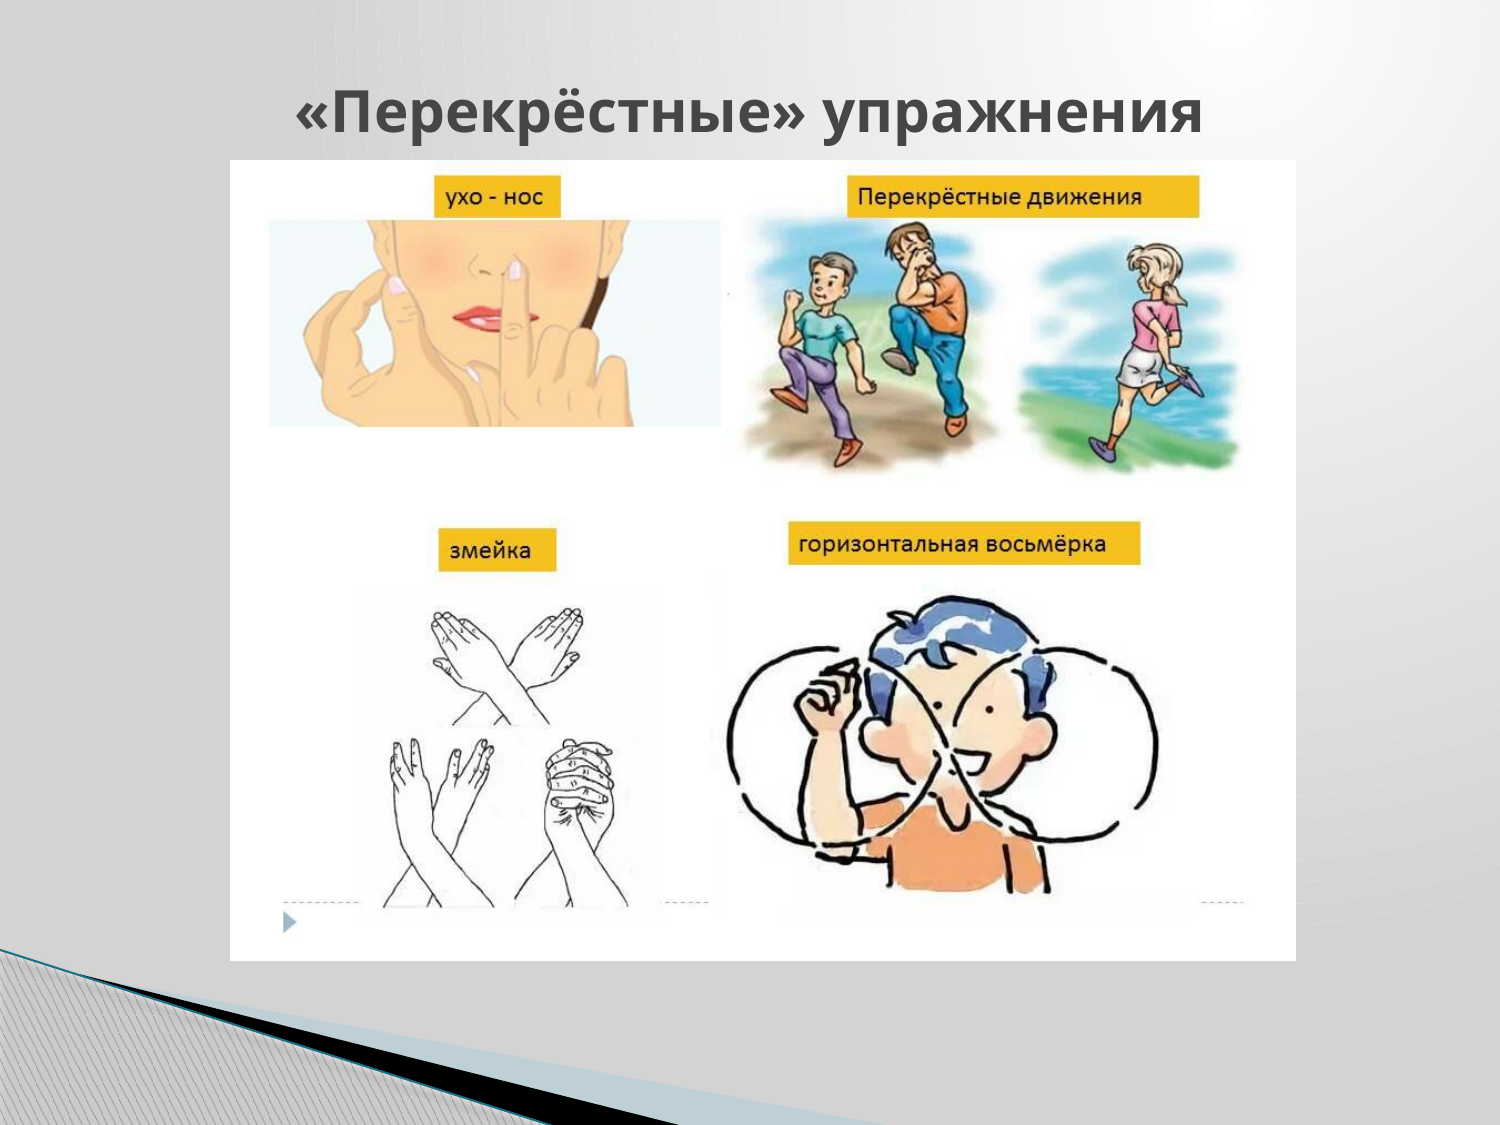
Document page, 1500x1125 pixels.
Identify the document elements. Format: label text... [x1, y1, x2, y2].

picture [229, 160, 1296, 961]
title «Перекрёстные» упражнения [75, 45, 1425, 173]
